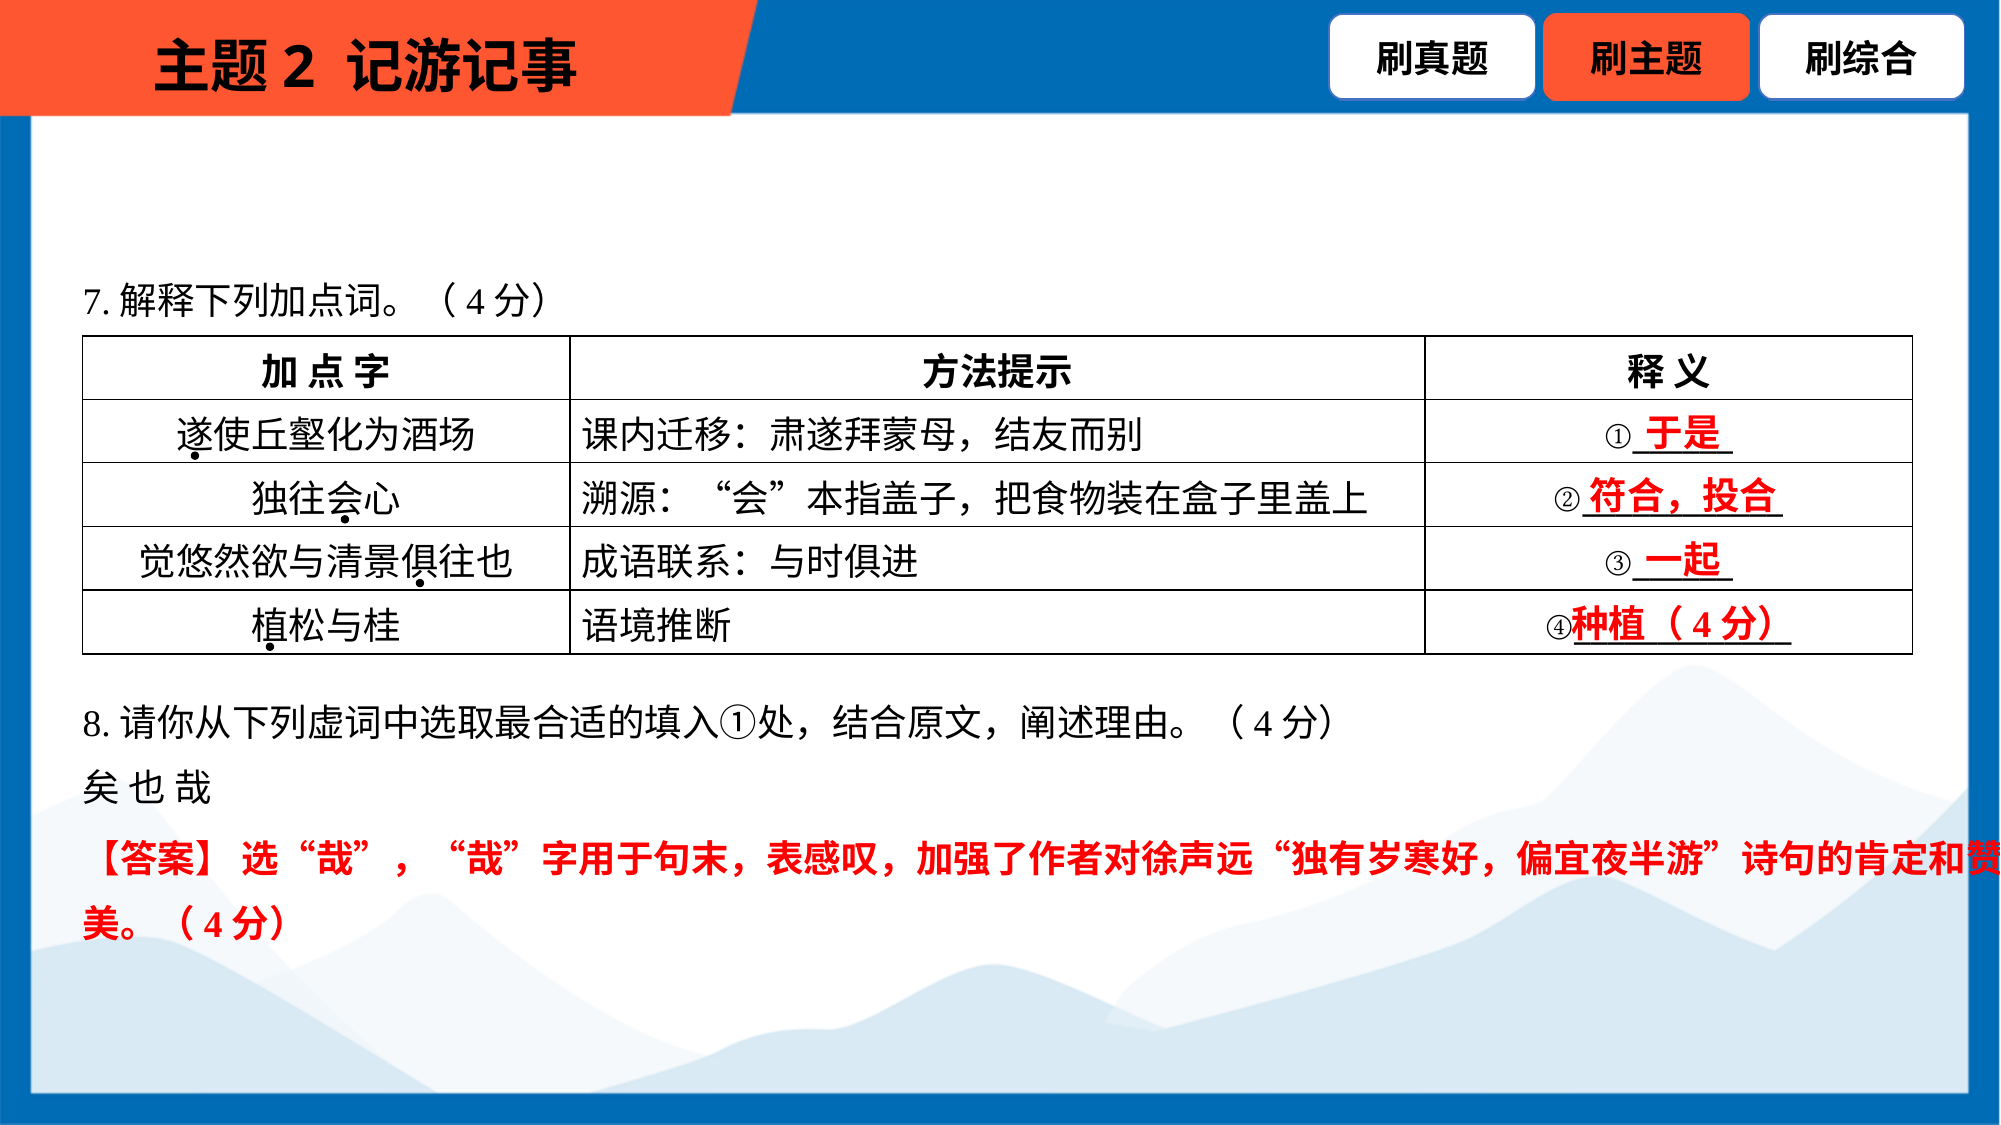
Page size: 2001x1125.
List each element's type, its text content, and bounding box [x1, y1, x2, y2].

table_header 加 点 字 [83, 337, 569, 399]
text_box 于是 [1632, 397, 1735, 450]
table_cell 成语联系：与时俱进 [571, 527, 1424, 589]
text_box 8.请你从下列虚词中选取最合适的填入①处，结合原文，阐述理由。（4分） 矣 也 哉 [82, 675, 1917, 802]
table_cell 课内迁移：肃遂拜蒙母，结友而别 [571, 400, 1424, 462]
text_box [340, 515, 350, 524]
text_box 7.解释下列加点词。（4分） [82, 257, 1917, 316]
table_cell ①______ [1426, 400, 1912, 462]
table_cell ③______ [1426, 527, 1912, 589]
text_box 【答案】 选“哉”，“哉”字用于句末，表感叹，加强了作者对徐声远“独有岁寒好，偏宜夜半游”诗句的肯定和赞 美。（4分） [82, 811, 1917, 939]
table_cell 遂使丘壑化为酒场 [83, 400, 569, 462]
table_cell 植松与桂 [83, 591, 569, 653]
text_box 一起 [1632, 524, 1735, 577]
table_header 方法提示 [571, 337, 1424, 399]
picture [0, 0, 2000, 1125]
table_cell ④_____________ [1426, 591, 1912, 653]
text_box 种植（4分） [1566, 588, 1801, 641]
text_box [415, 578, 425, 588]
text_box [265, 642, 275, 651]
text_box [190, 451, 200, 460]
text_box 符合，投合 [1575, 461, 1791, 513]
table_header 释 义 [1426, 337, 1912, 399]
table_cell 独往会心 [83, 463, 569, 526]
table_cell ②____________ [1426, 463, 1912, 526]
table_cell 语境推断 [571, 591, 1424, 653]
table_cell 觉悠然欲与清景俱往也 [83, 527, 569, 589]
table_cell 溯源：“会”本指盖子，把食物装在盒子里盖上 [571, 463, 1424, 526]
